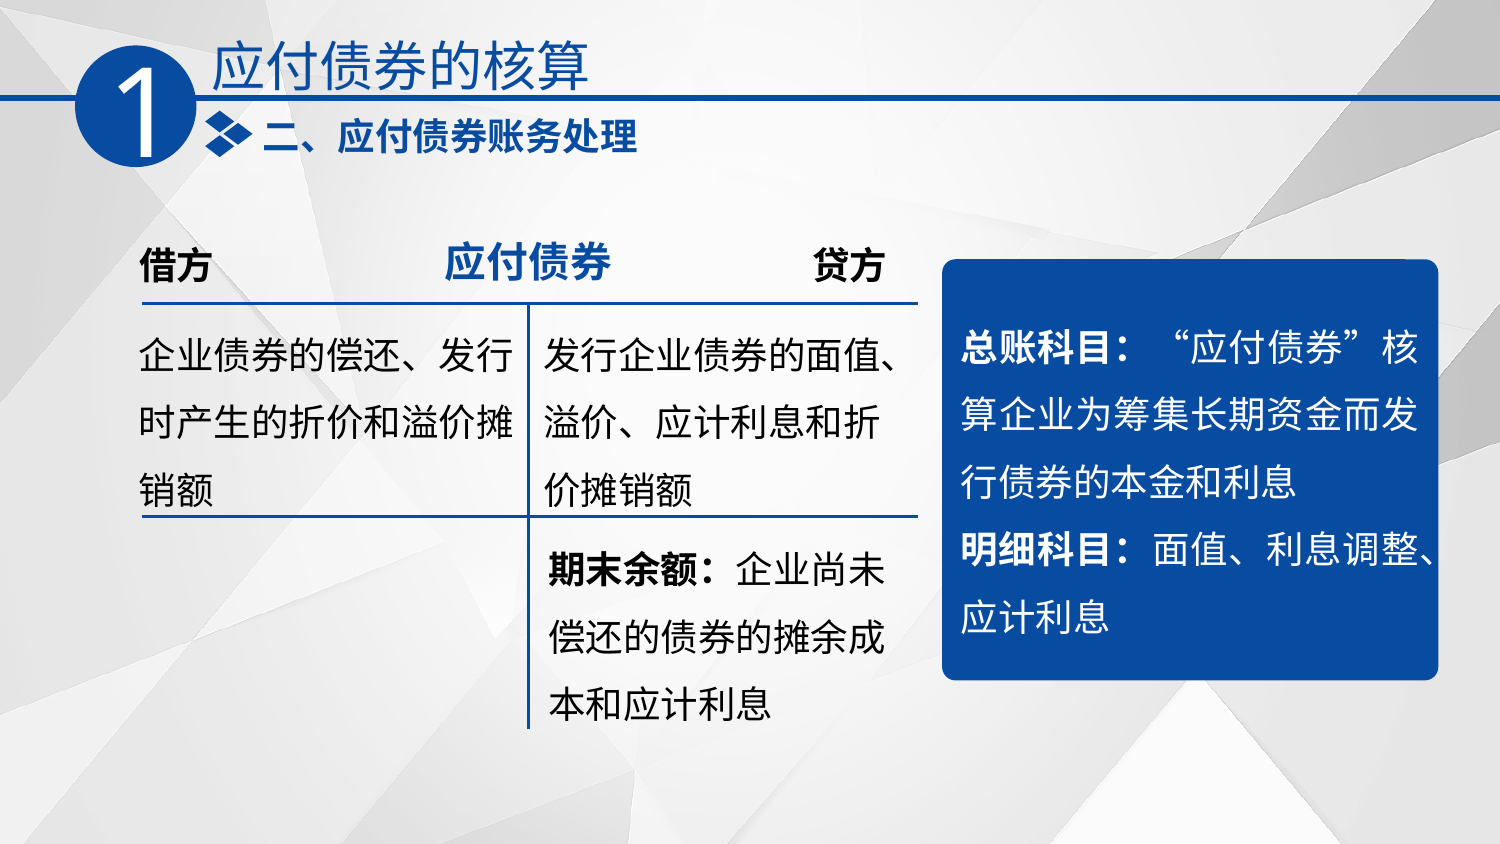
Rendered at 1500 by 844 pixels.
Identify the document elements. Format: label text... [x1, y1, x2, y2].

text_box [75, 74, 84, 97]
picture [0, 101, 1500, 844]
text_box 1 [84, 107, 203, 171]
text_box 企业债券的偿还、发行时产生的折价和溢价摊销额 [123, 302, 523, 520]
text_box 1 [84, 45, 203, 97]
text_box 借方 [124, 234, 230, 295]
text_box 贷方 [797, 234, 903, 295]
text_box [75, 107, 84, 138]
text_box [205, 135, 235, 158]
text_box 发行企业债券的面值、溢价、应计利息和折价摊销额 [532, 311, 903, 515]
text_box [205, 110, 235, 133]
text_box 应付债券 [379, 228, 678, 294]
picture [0, 0, 1500, 95]
text_box 总账科目：“应付债券”核算企业为筹集长期资金而发行债券的本金和利息 明细科目：面值、利息调整、应计利息 [940, 257, 1441, 683]
text_box 二、应付债券账务处理 [250, 107, 651, 164]
text_box [223, 122, 253, 145]
text_box 期末余额：企业尚未偿还的债券的摊余成本和应计利息 [533, 524, 915, 734]
text_box 应付债券的核算 [198, 37, 817, 92]
